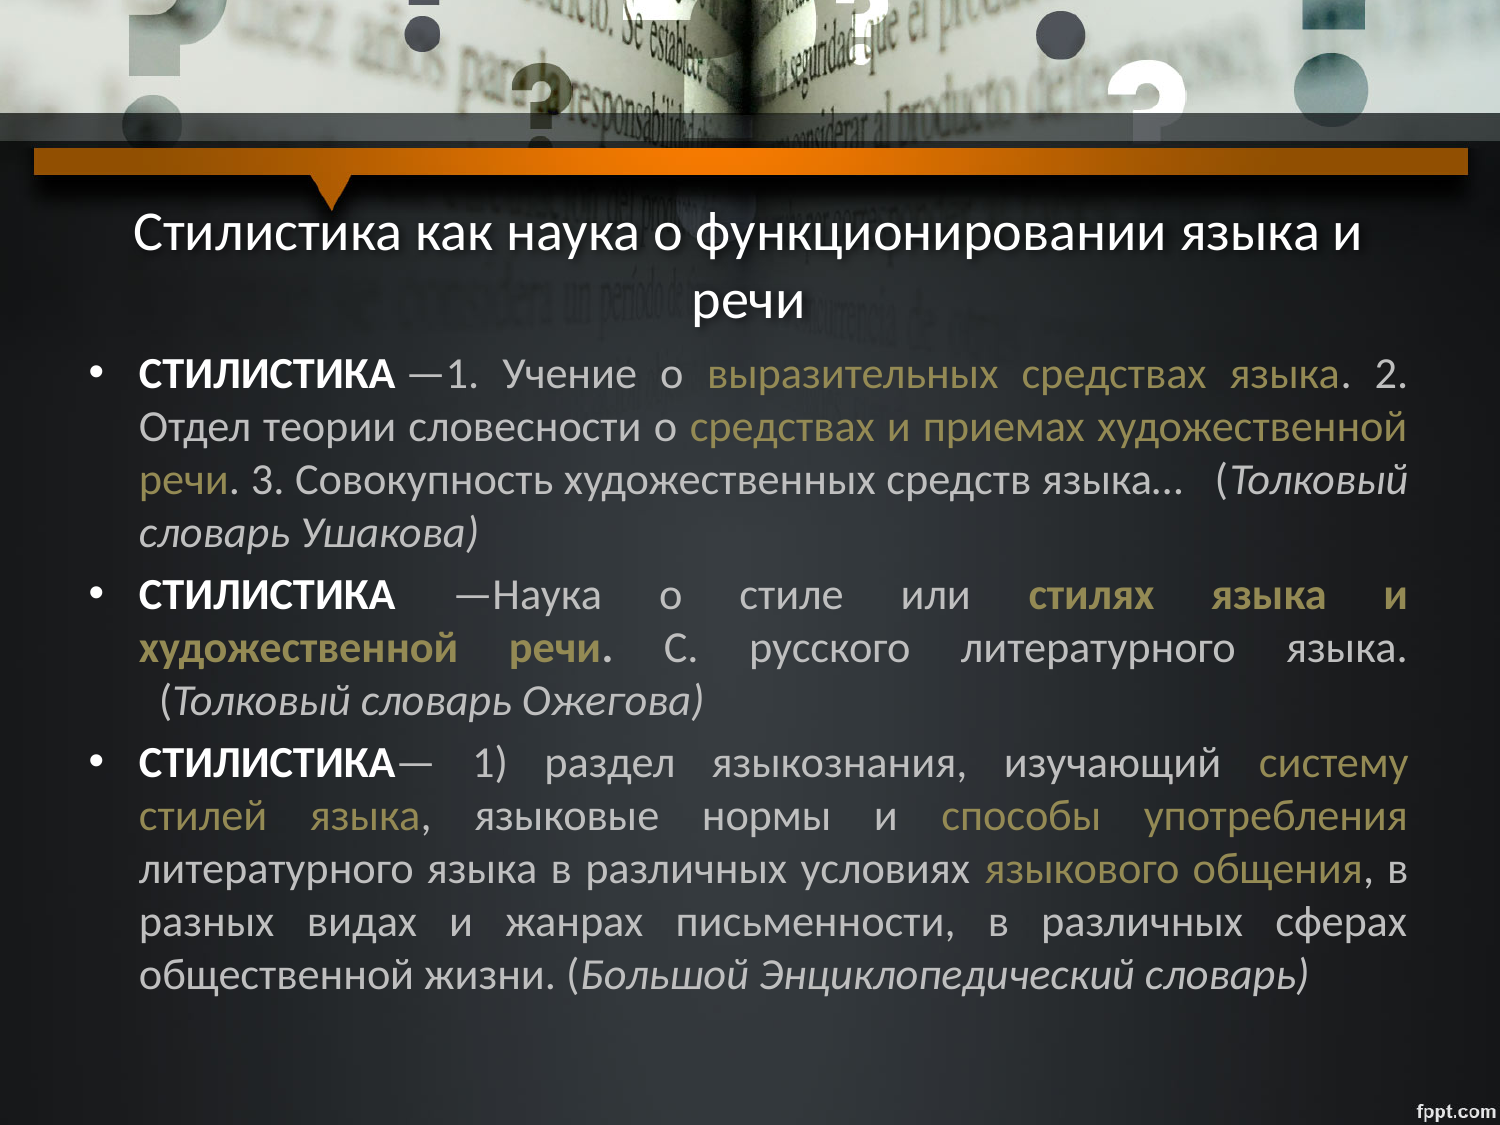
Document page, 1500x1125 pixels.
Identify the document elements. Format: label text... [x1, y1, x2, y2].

title Стилистика как наука о функционировании языка и речи [73, 186, 1424, 337]
list СТИЛИСТИКА —1. Учение о выразительных средствах языка. 2. Отдел теории словесности о средствах и приемах художественной речи. 3. Совокупность художественных средств языка… (Толковый словарь Ушакова) СТИЛИСТИКА —Наука о стиле или стилях языка и художественной речи. С. русского литературного языка. (Толковый словарь Ожегова) СТИЛИСТИКА— 1) раздел языкознания, изучающий систему стилей языка, языковые нормы и способы употребления литературного языка в различных условиях языкового общения, в разных видах и жанрах письменности, в различных сферах общественной жизни. (Большой Энциклопедический словарь) [73, 337, 1424, 1014]
picture [0, 0, 1500, 1125]
